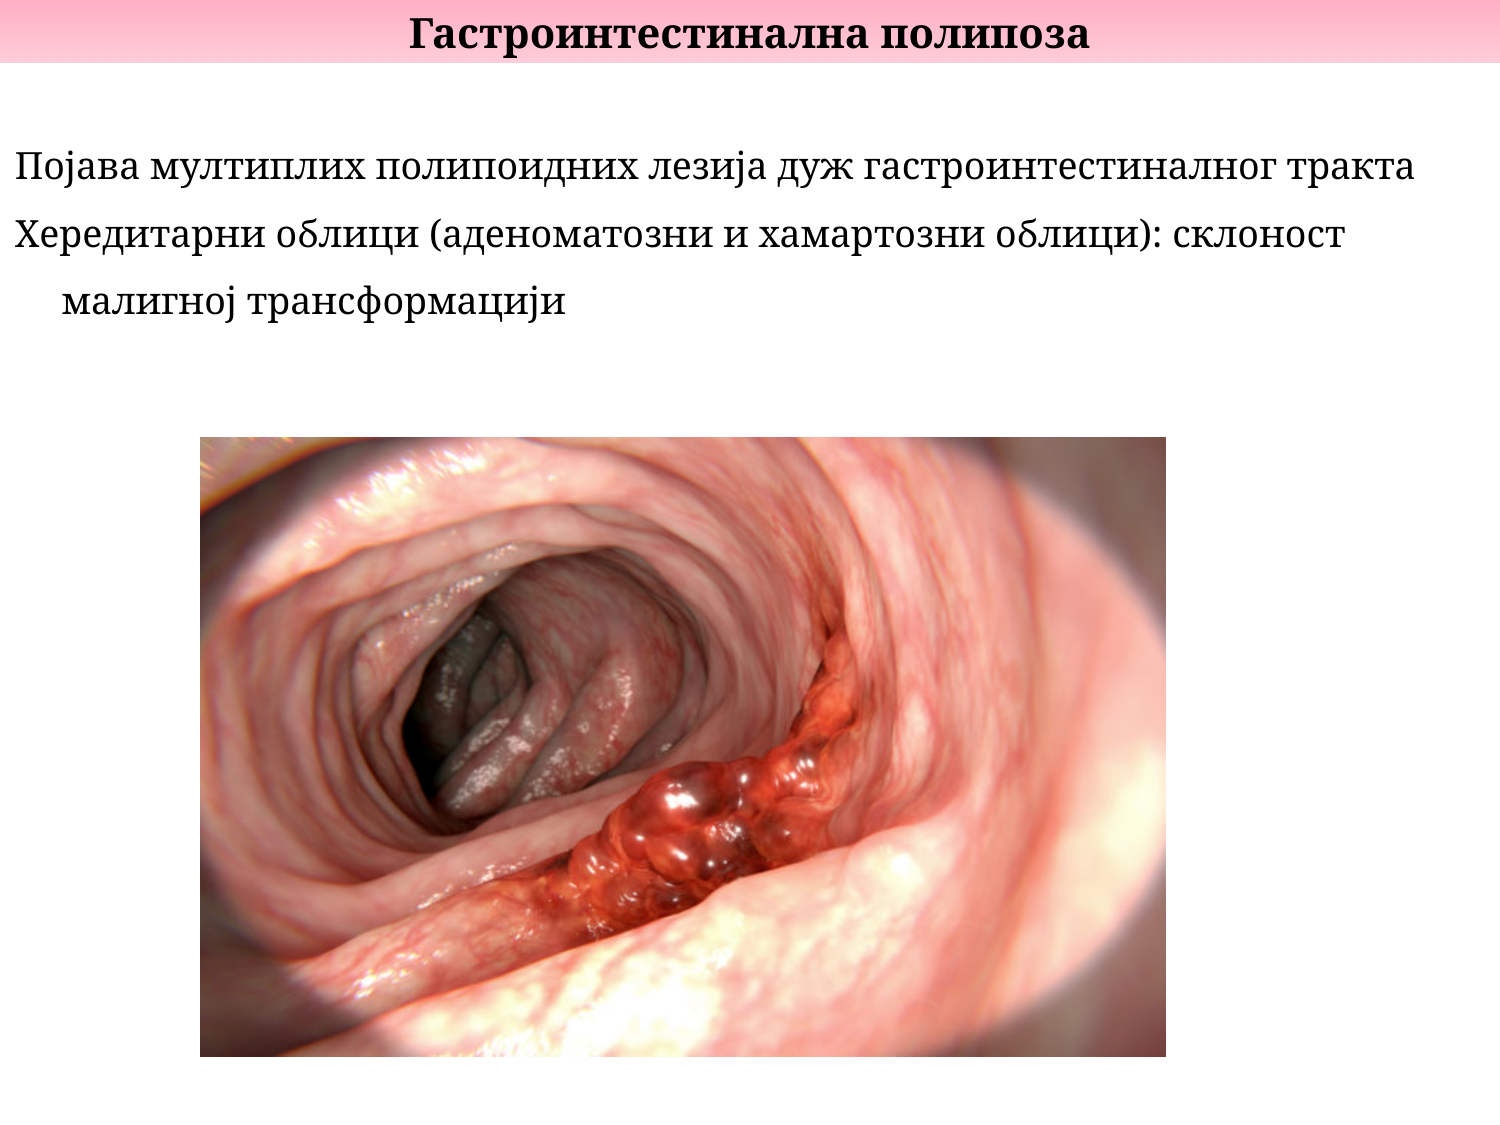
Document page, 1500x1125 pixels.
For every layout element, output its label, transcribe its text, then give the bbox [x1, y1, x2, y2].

text_box Појава мултиплих полипоидних лезија дуж гастроинтестиналног тракта Хередитарни облици (аденоматозни и хамартозни облици): склоност малигној трансформацији [0, 112, 1450, 465]
text_box Гастроинтестинална полипоза [0, 0, 1500, 63]
picture [199, 437, 1167, 1057]
